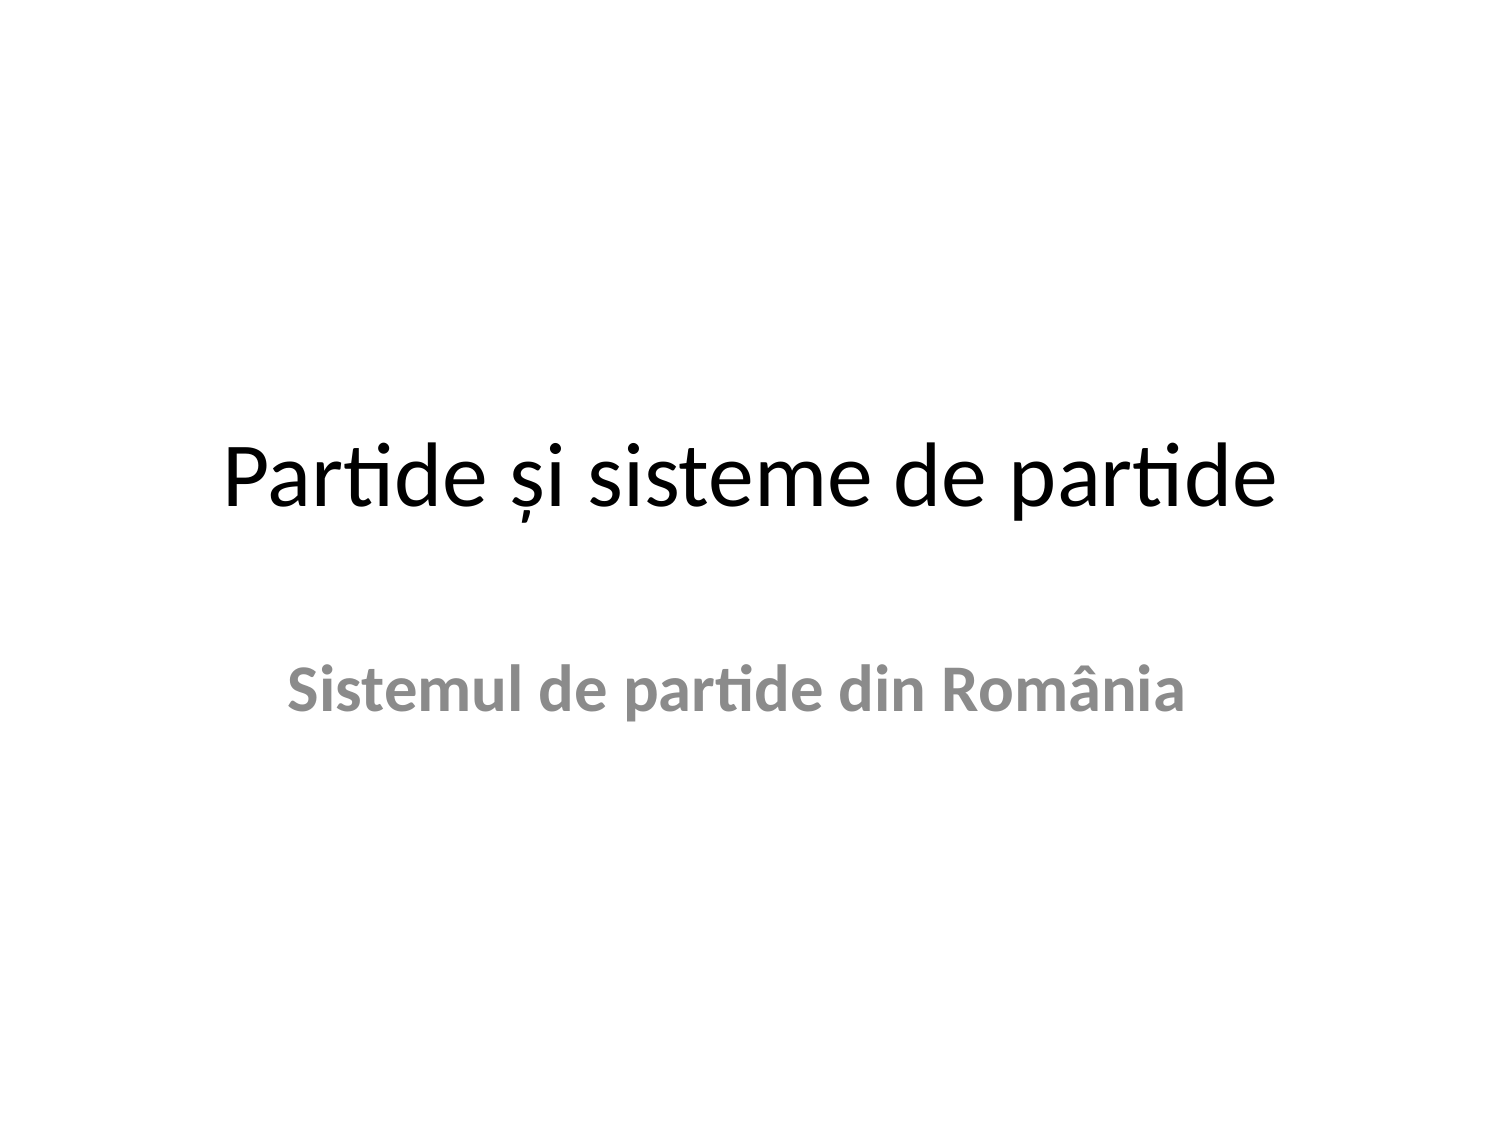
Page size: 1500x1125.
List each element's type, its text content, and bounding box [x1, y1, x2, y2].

subtitle Sistemul de partide din România [125, 637, 1350, 925]
title Partide și sisteme de partide [112, 349, 1388, 591]
